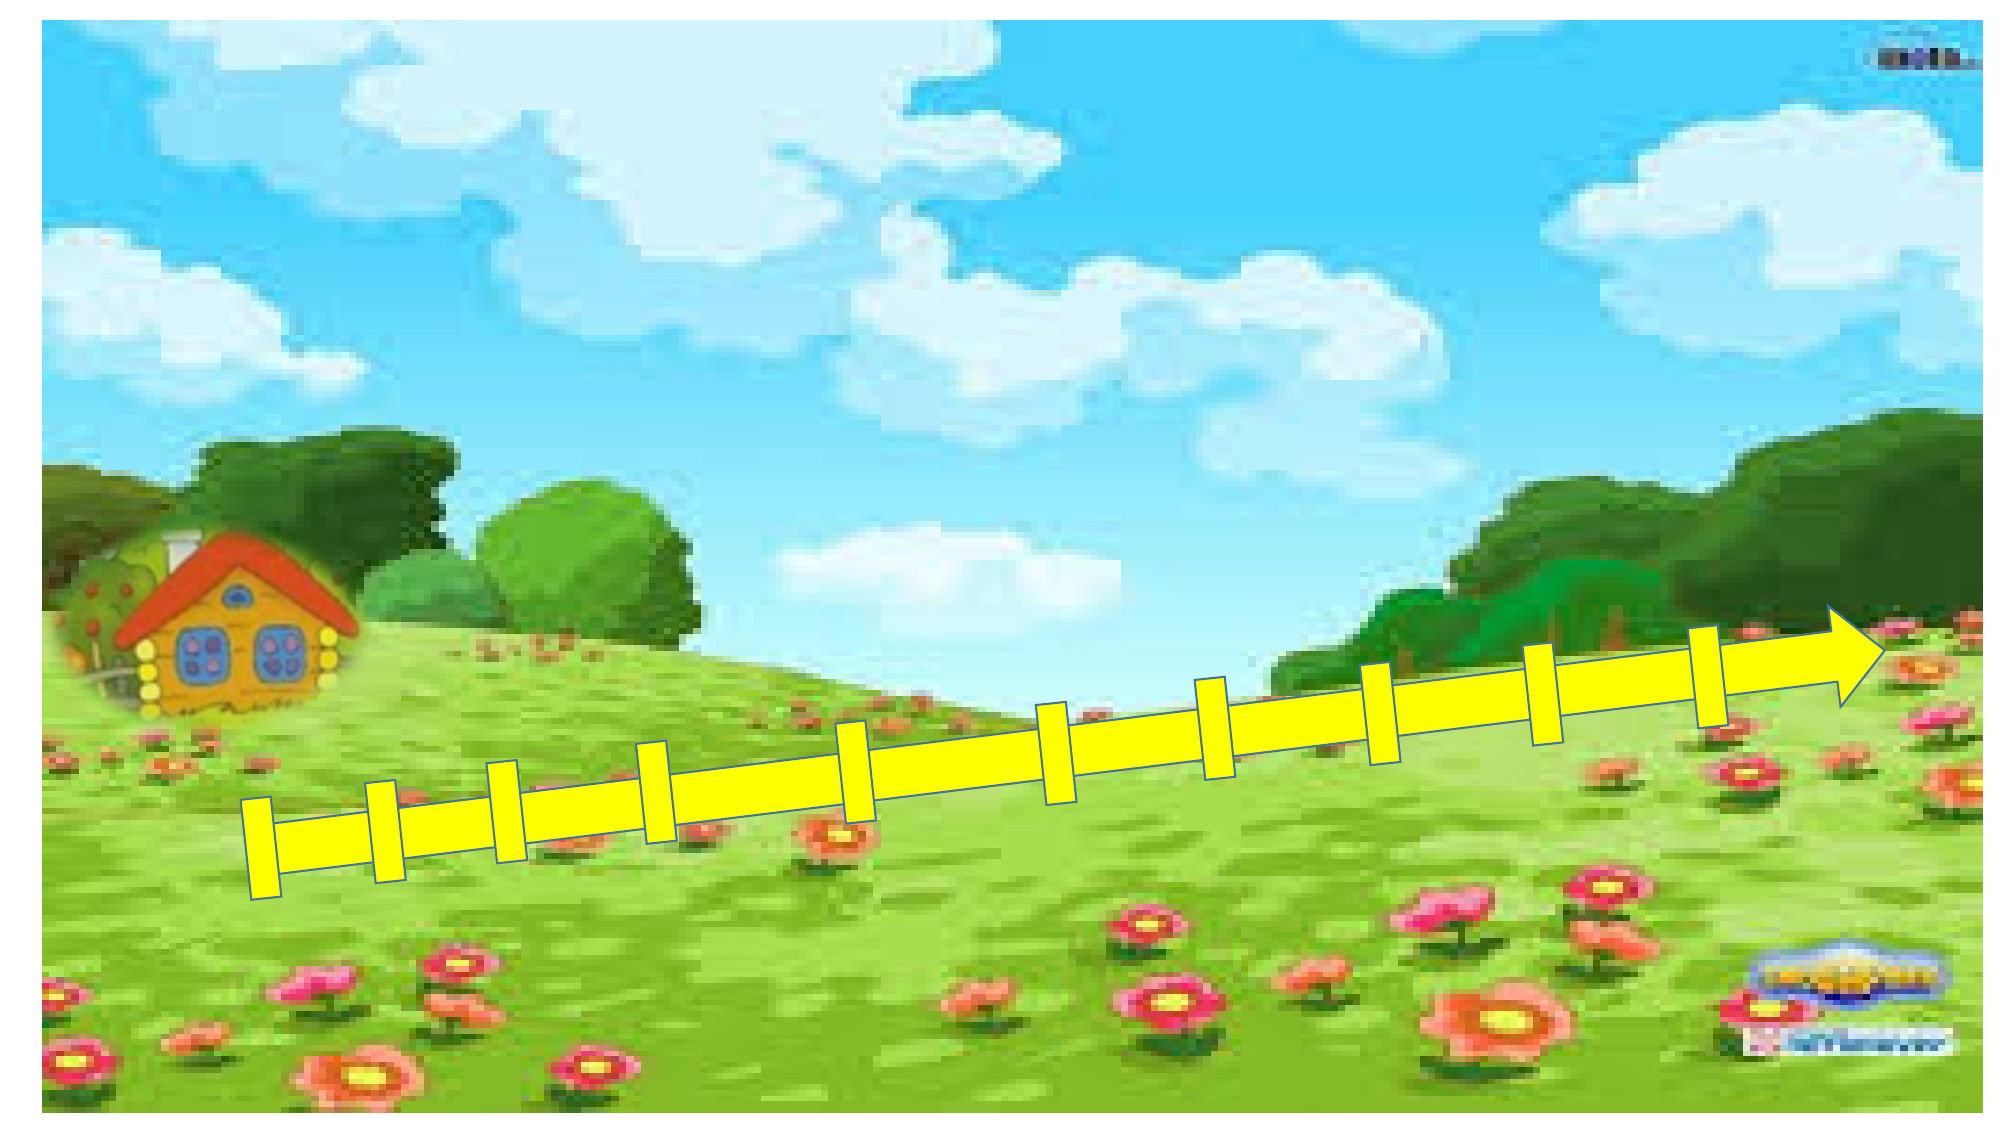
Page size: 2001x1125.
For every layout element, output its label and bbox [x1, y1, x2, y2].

list [42, 20, 1983, 1113]
picture [34, 511, 385, 746]
